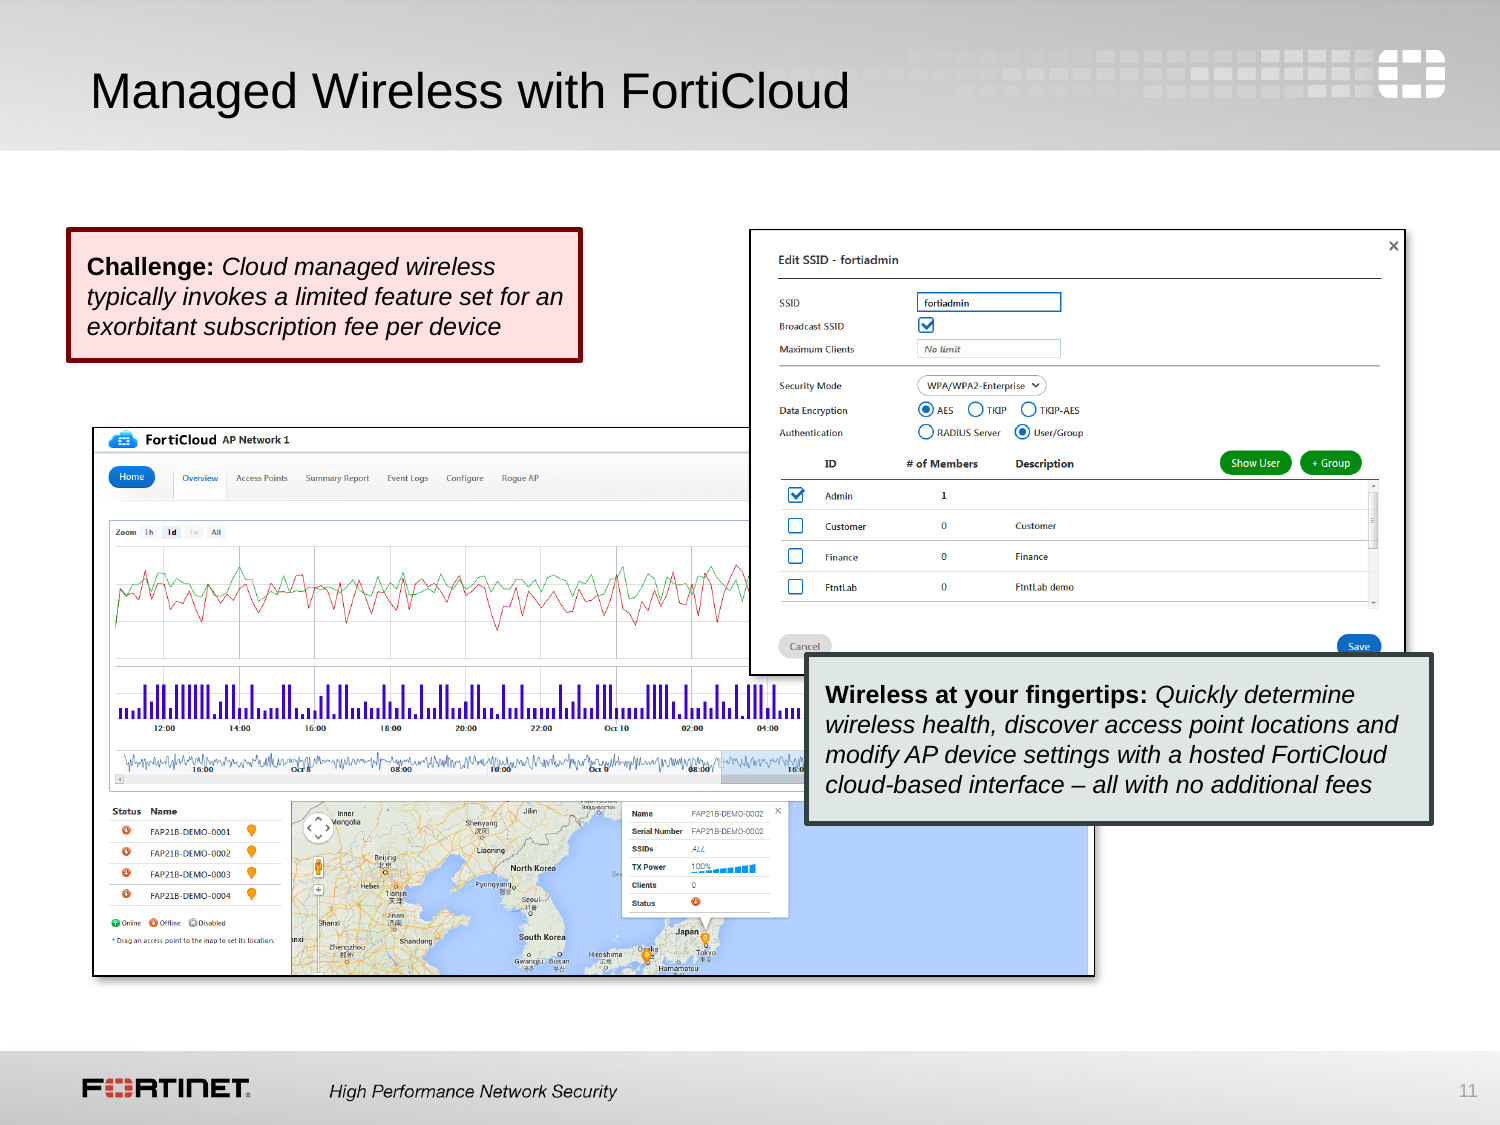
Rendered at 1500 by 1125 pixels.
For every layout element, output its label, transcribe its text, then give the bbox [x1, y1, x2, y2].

text_box Challenge: Cloud managed wireless typically invokes a limited feature set for an exorbitant subscription fee per device [68, 229, 581, 361]
picture [0, 0, 1500, 1125]
title Managed Wireless with FortiCloud [75, 45, 1425, 138]
text_box Wireless at your fingertips: Quickly determine wireless health, discover access point locations and modify AP device settings with a hosted FortiCloud cloud-based interface – all with no additional fees [1098, 654, 1432, 824]
